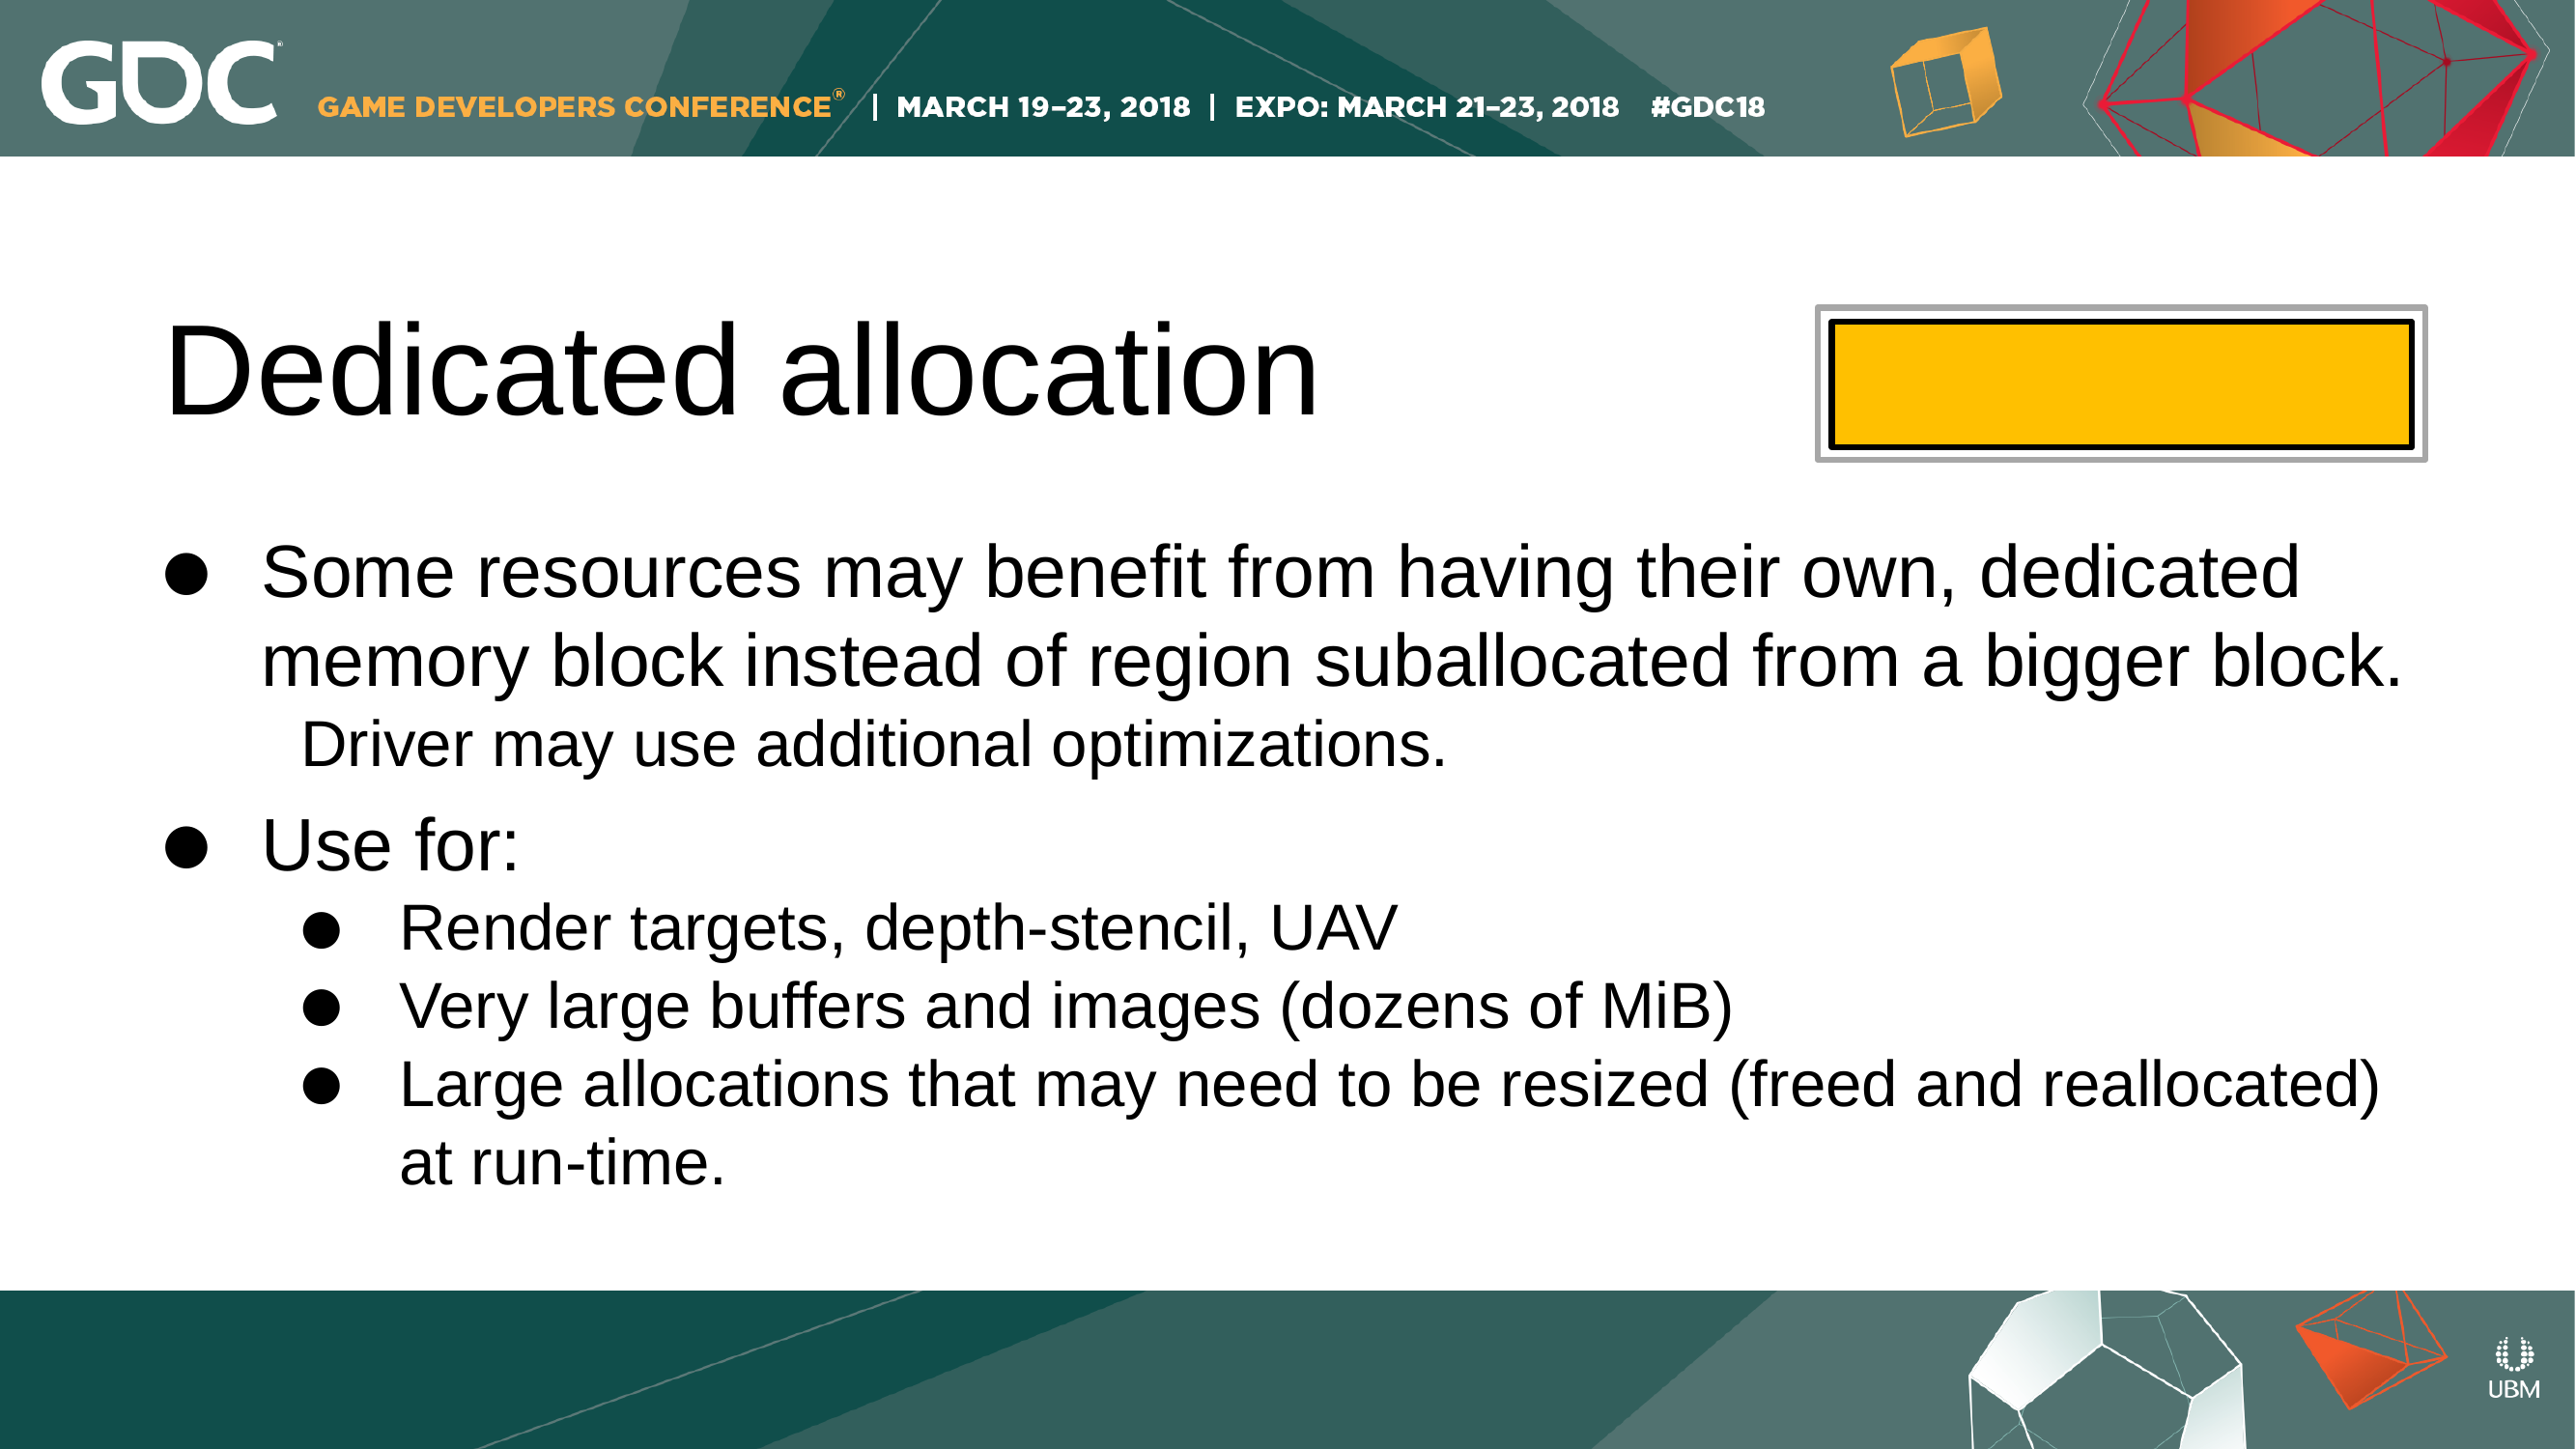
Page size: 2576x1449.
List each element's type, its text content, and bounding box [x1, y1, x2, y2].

list Some resources may benefit from having their own, dedicated memory block instead of region suballocated from a bigger block. Driver may use additional optimizations. Use for: Render targets, depth-stencil, UAV Very large buffers and images (dozens of MiB) Large allocations that may need to be resized (freed and reallocated) at run-time. [150, 509, 2426, 1284]
picture [0, 0, 2575, 1449]
title Dedicated allocation [150, 272, 2426, 495]
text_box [1817, 307, 2426, 461]
